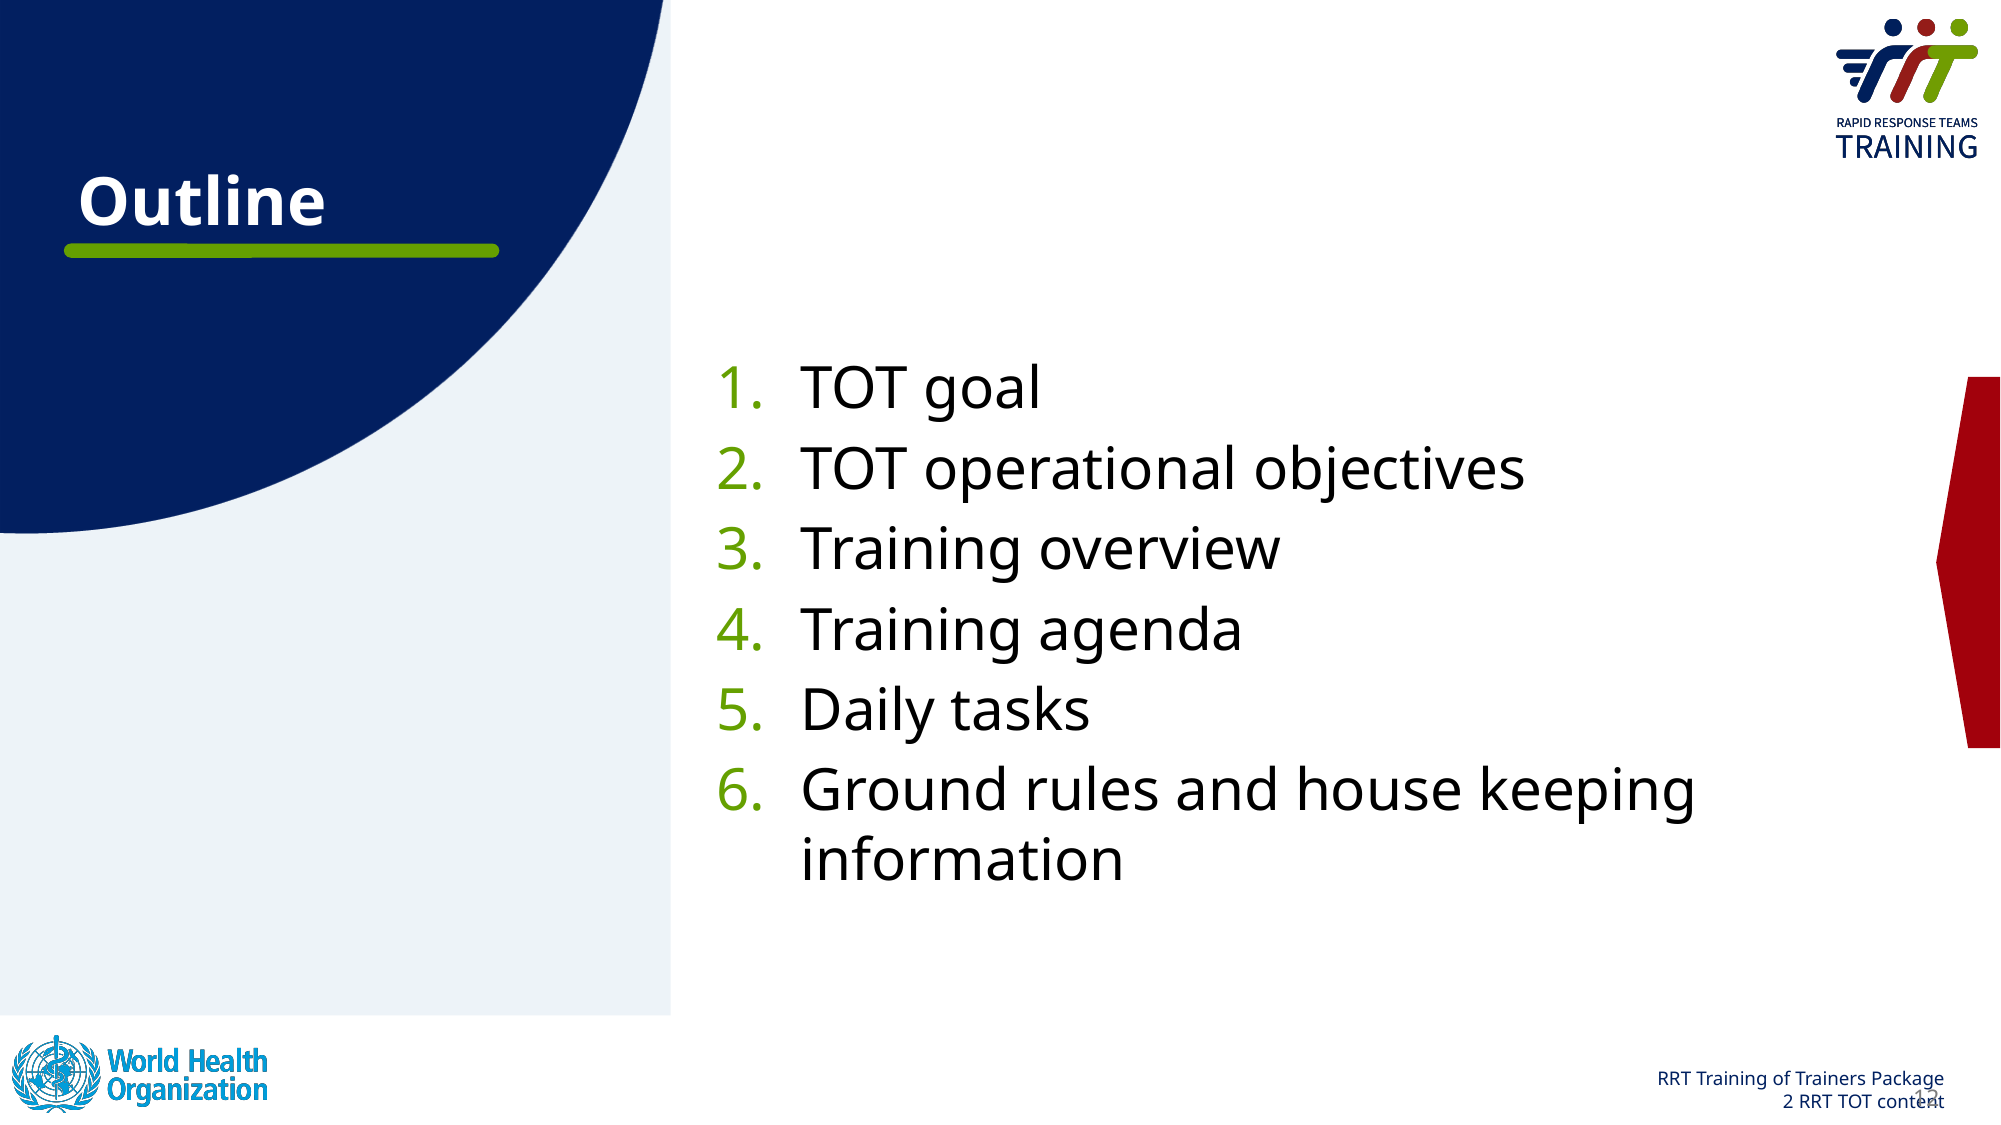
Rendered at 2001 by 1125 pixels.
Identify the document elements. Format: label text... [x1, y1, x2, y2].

picture [36, 1088, 78, 1105]
picture [12, 1083, 48, 1113]
picture [34, 1054, 43, 1078]
picture [0, 0, 670, 538]
picture [46, 1056, 54, 1062]
picture [12, 1035, 54, 1068]
picture [24, 1054, 36, 1087]
picture [22, 1062, 26, 1077]
text_box Outline [70, 151, 546, 327]
list TOT goal TOT operational objectives Training overview Training agenda Daily tasks Ground rules and house keeping information [708, 330, 1931, 913]
picture [50, 1108, 62, 1113]
picture [1835, 19, 1978, 167]
picture [59, 1035, 267, 1113]
picture [30, 1083, 37, 1091]
picture [40, 1062, 47, 1070]
picture [71, 1053, 90, 1091]
